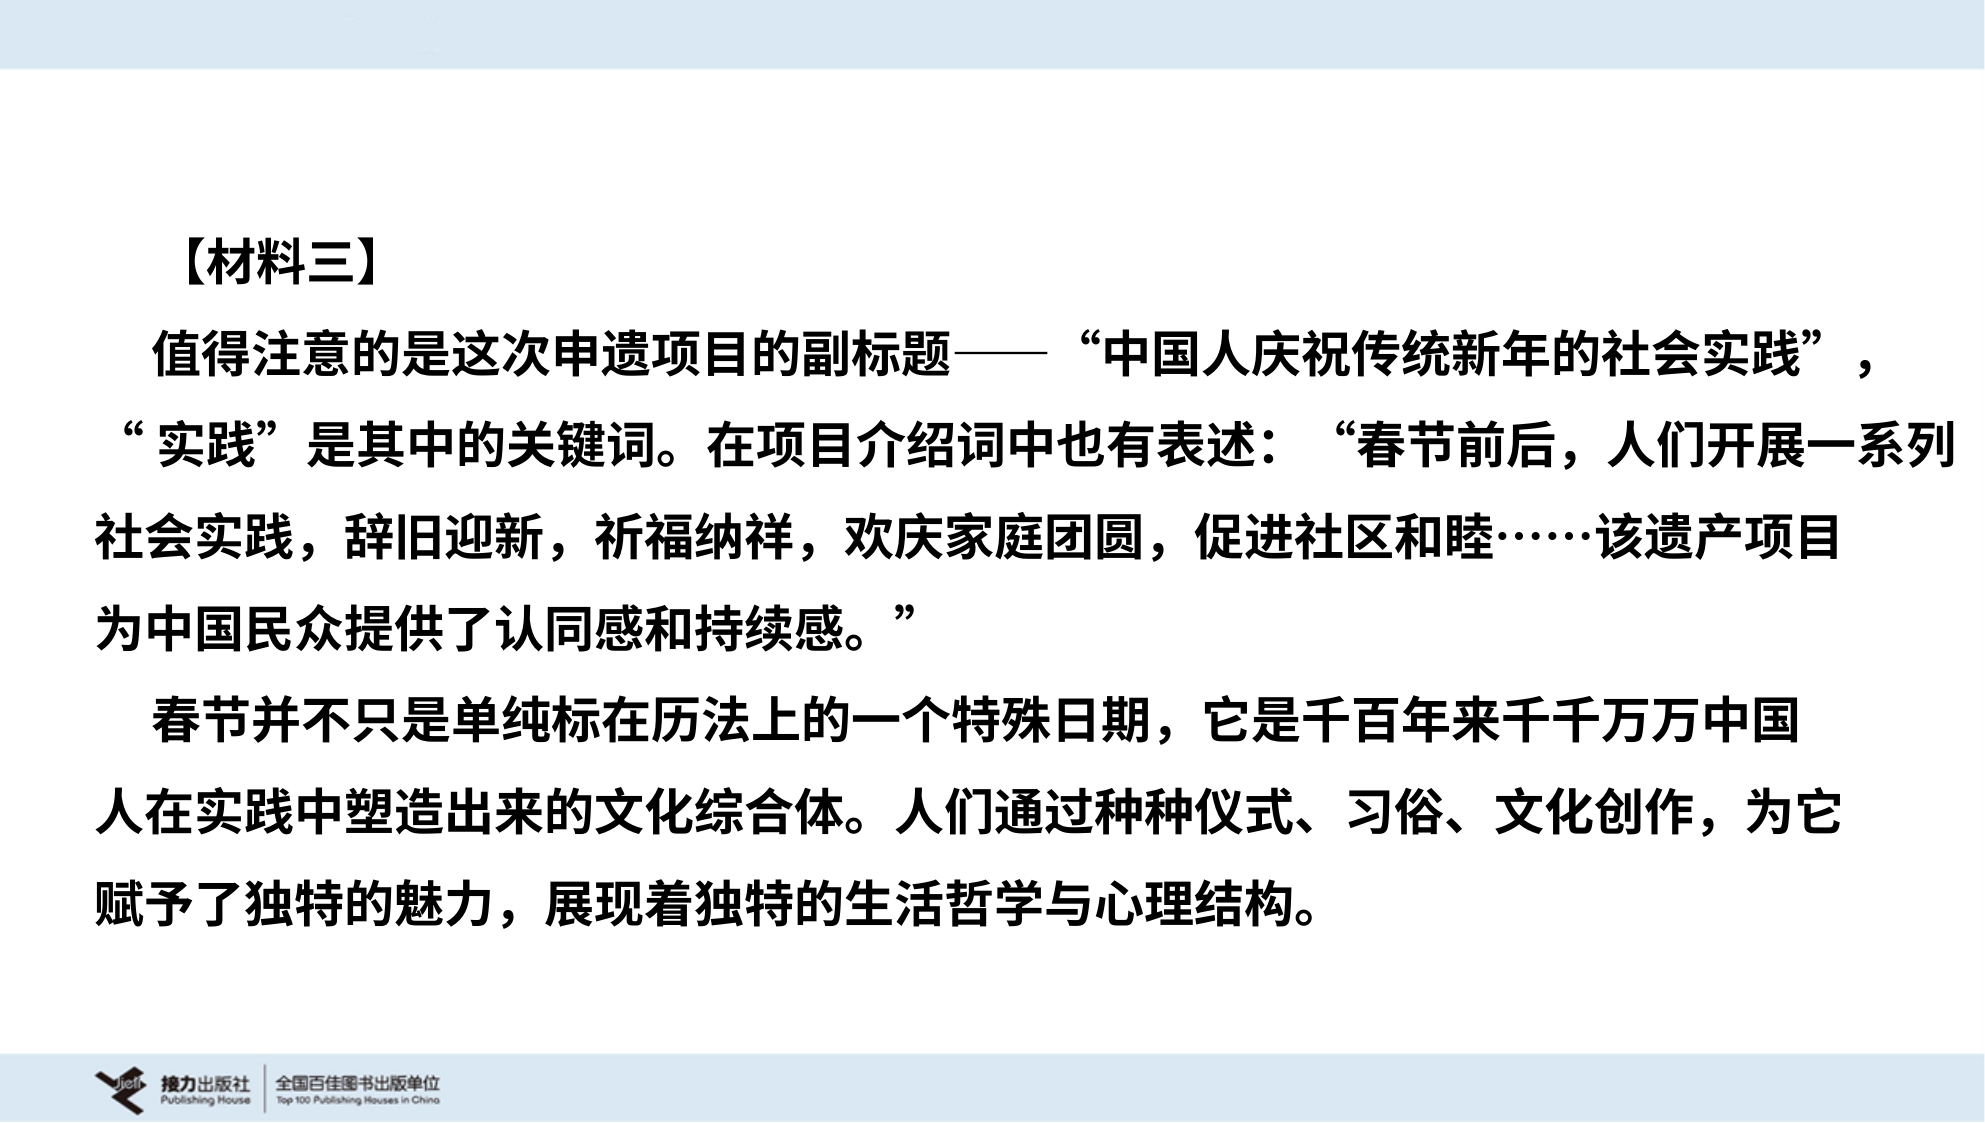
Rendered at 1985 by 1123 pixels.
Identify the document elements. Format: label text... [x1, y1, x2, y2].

text_box 【材料三】 值得注意的是这次申遗项目的副标题——“中国人庆祝传统新年的社会实践”， “实践”是其中的关键词。在项目介绍词中也有表述：“春节前后，人们开展一系列 社会实践，辞旧迎新，祈福纳祥，欢庆家庭团圆，促进社区和睦……该遗产项目 为中国民众提供了认同感和持续感。” 春节并不只是单纯标在历法上的一个特殊日期，它是千百年来千千万万中国 人在实践中塑造出来的文化综合体。人们通过种种仪式、习俗、文化创作，为它 赋予了独特的魅力，展现着独特的生活哲学与心理结构。 [94, 198, 1892, 933]
picture [0, 0, 1985, 1122]
